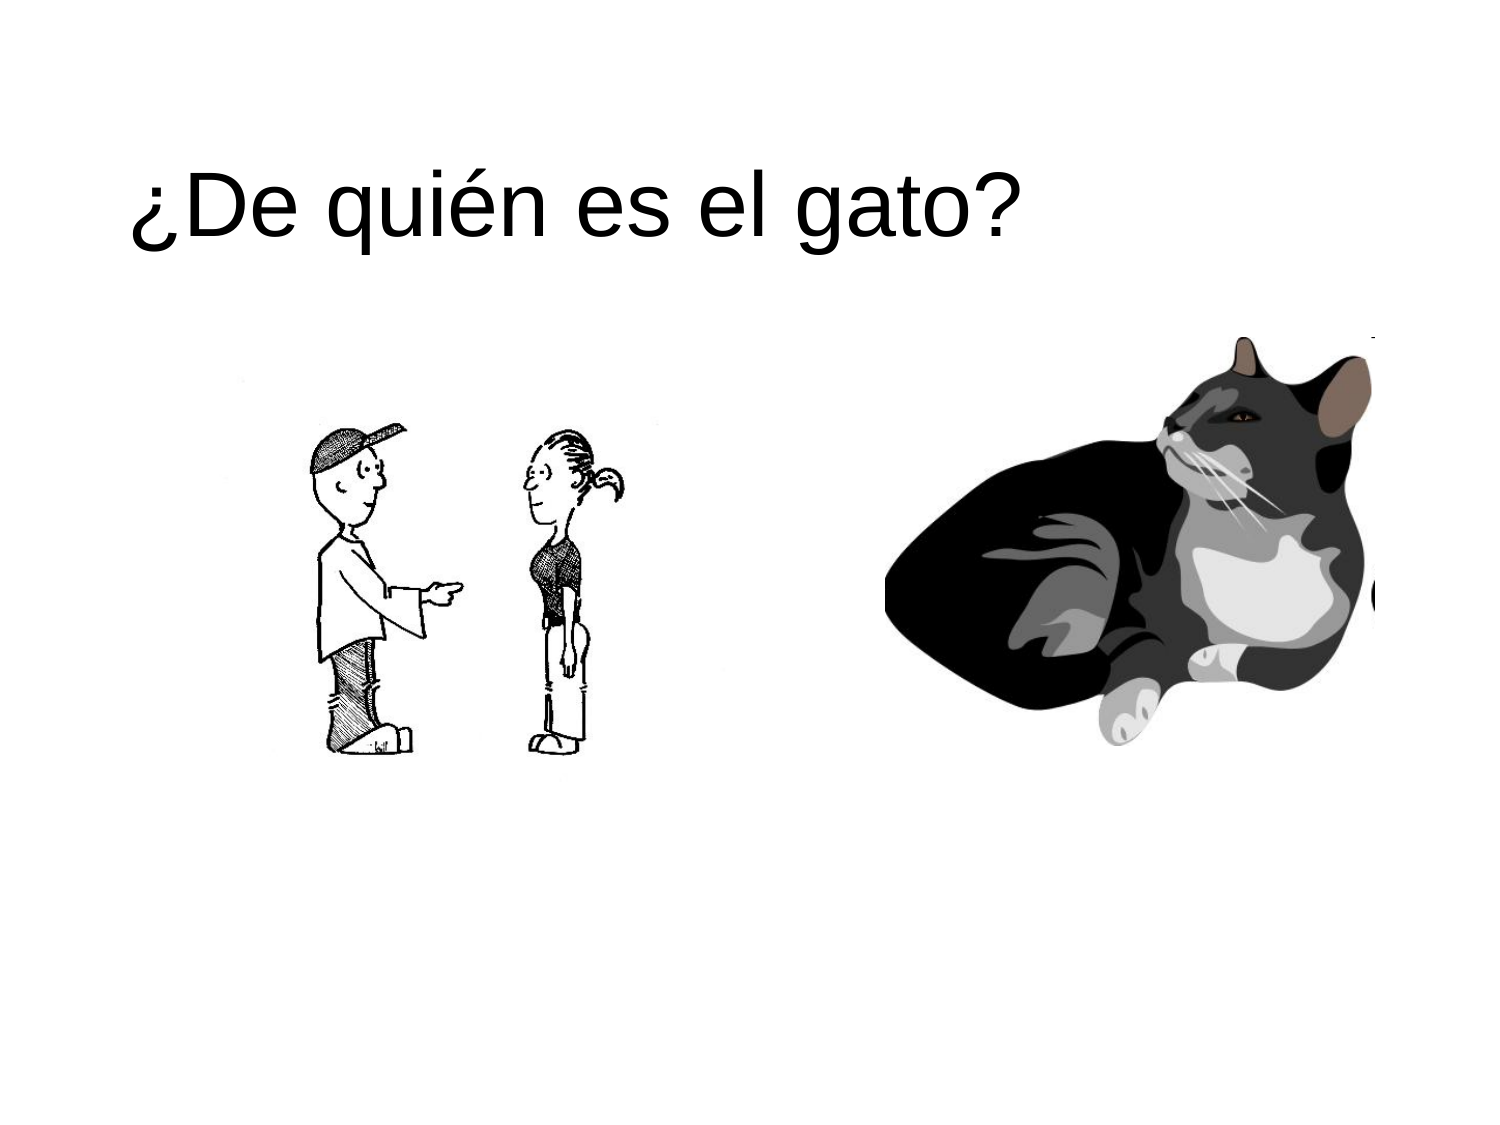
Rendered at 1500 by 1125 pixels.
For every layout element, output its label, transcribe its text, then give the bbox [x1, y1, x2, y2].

picture [112, 333, 776, 817]
text_box ¿De quién es el gato? [112, 137, 1375, 263]
picture [884, 337, 1376, 746]
